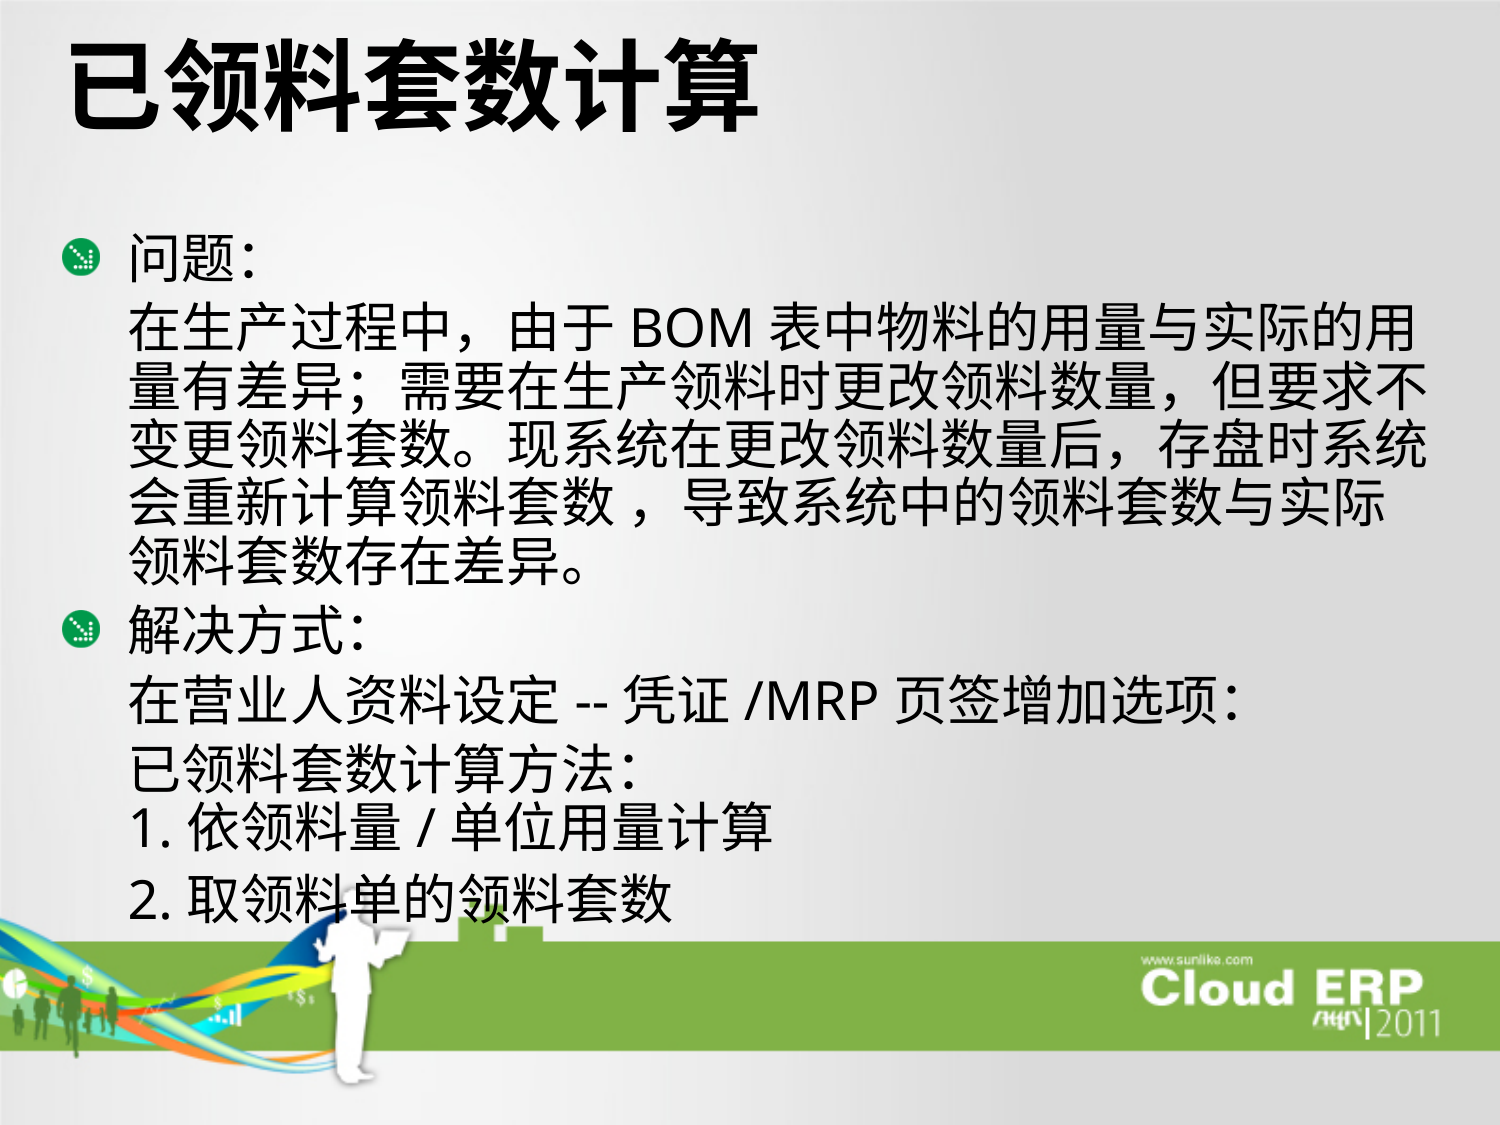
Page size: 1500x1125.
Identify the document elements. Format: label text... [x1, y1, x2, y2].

title 已领料套数计算 [62, 37, 1438, 147]
picture [0, 0, 1500, 1125]
list 问题： 在生产过程中，由于BOM表中物料的用量与实际的用量有差异；需要在生产领料时更改领料数量，但要求不变更领料套数。现系统在更改领料数量后，存盘时系统会重新计算领料套数 ，导致系统中的领料套数与实际领料套数存在差异。 解决方式： 在营业人资料设定--凭证/MRP页签增加选项： 已领料套数计算方法： 1.依领料量/单位用量计算 2.取领料单的领料套数 [62, 231, 1438, 925]
